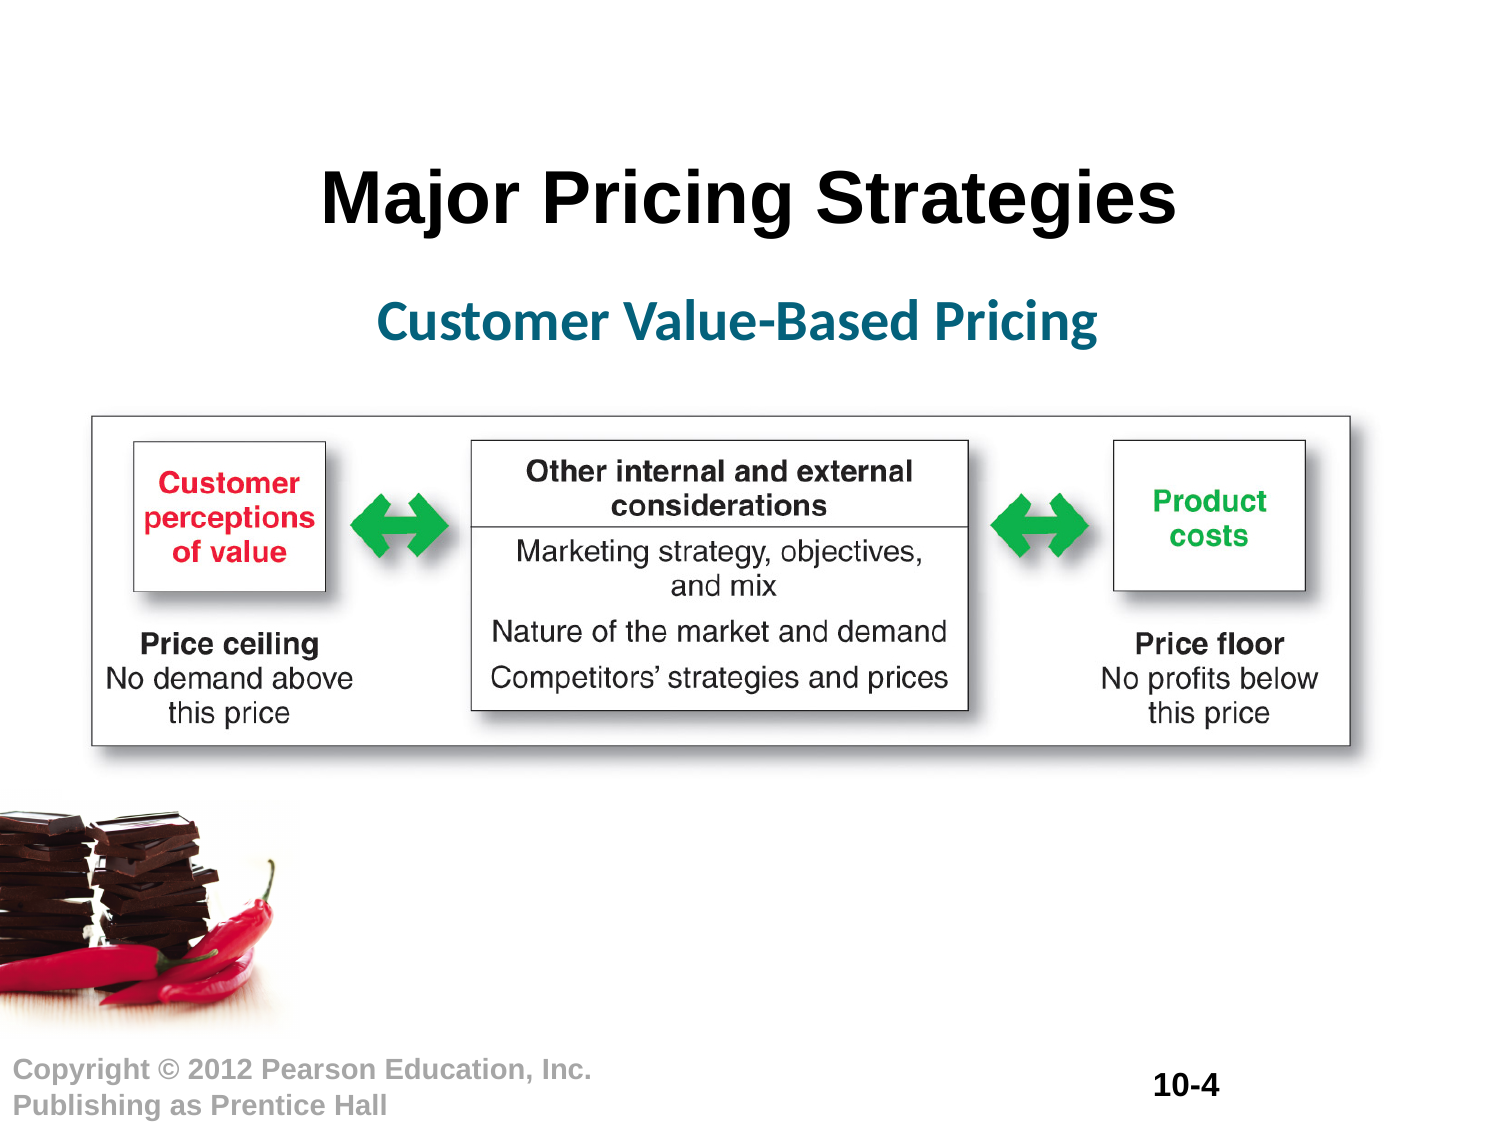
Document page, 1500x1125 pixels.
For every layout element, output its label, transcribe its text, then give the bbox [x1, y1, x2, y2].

list Customer Value-Based Pricing [149, 274, 1326, 338]
picture [0, 405, 1385, 1039]
title Major Pricing Strategies [112, 99, 1388, 288]
